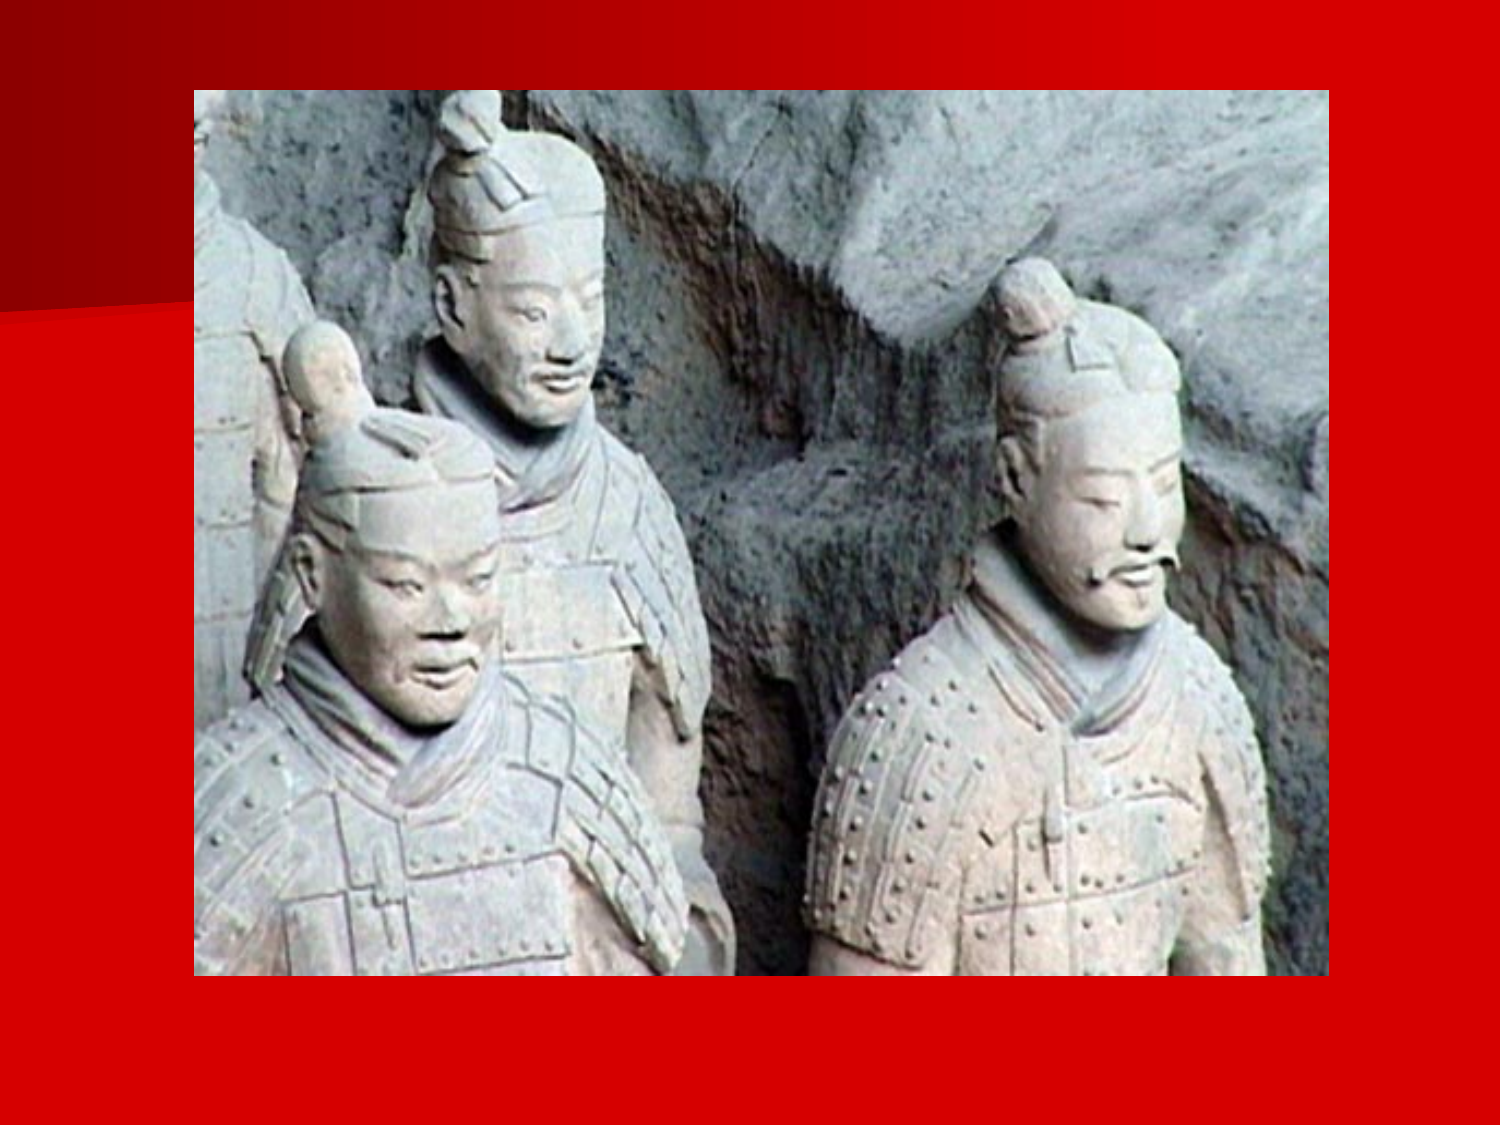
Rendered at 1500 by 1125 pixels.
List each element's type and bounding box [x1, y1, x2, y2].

list [194, 89, 1330, 977]
